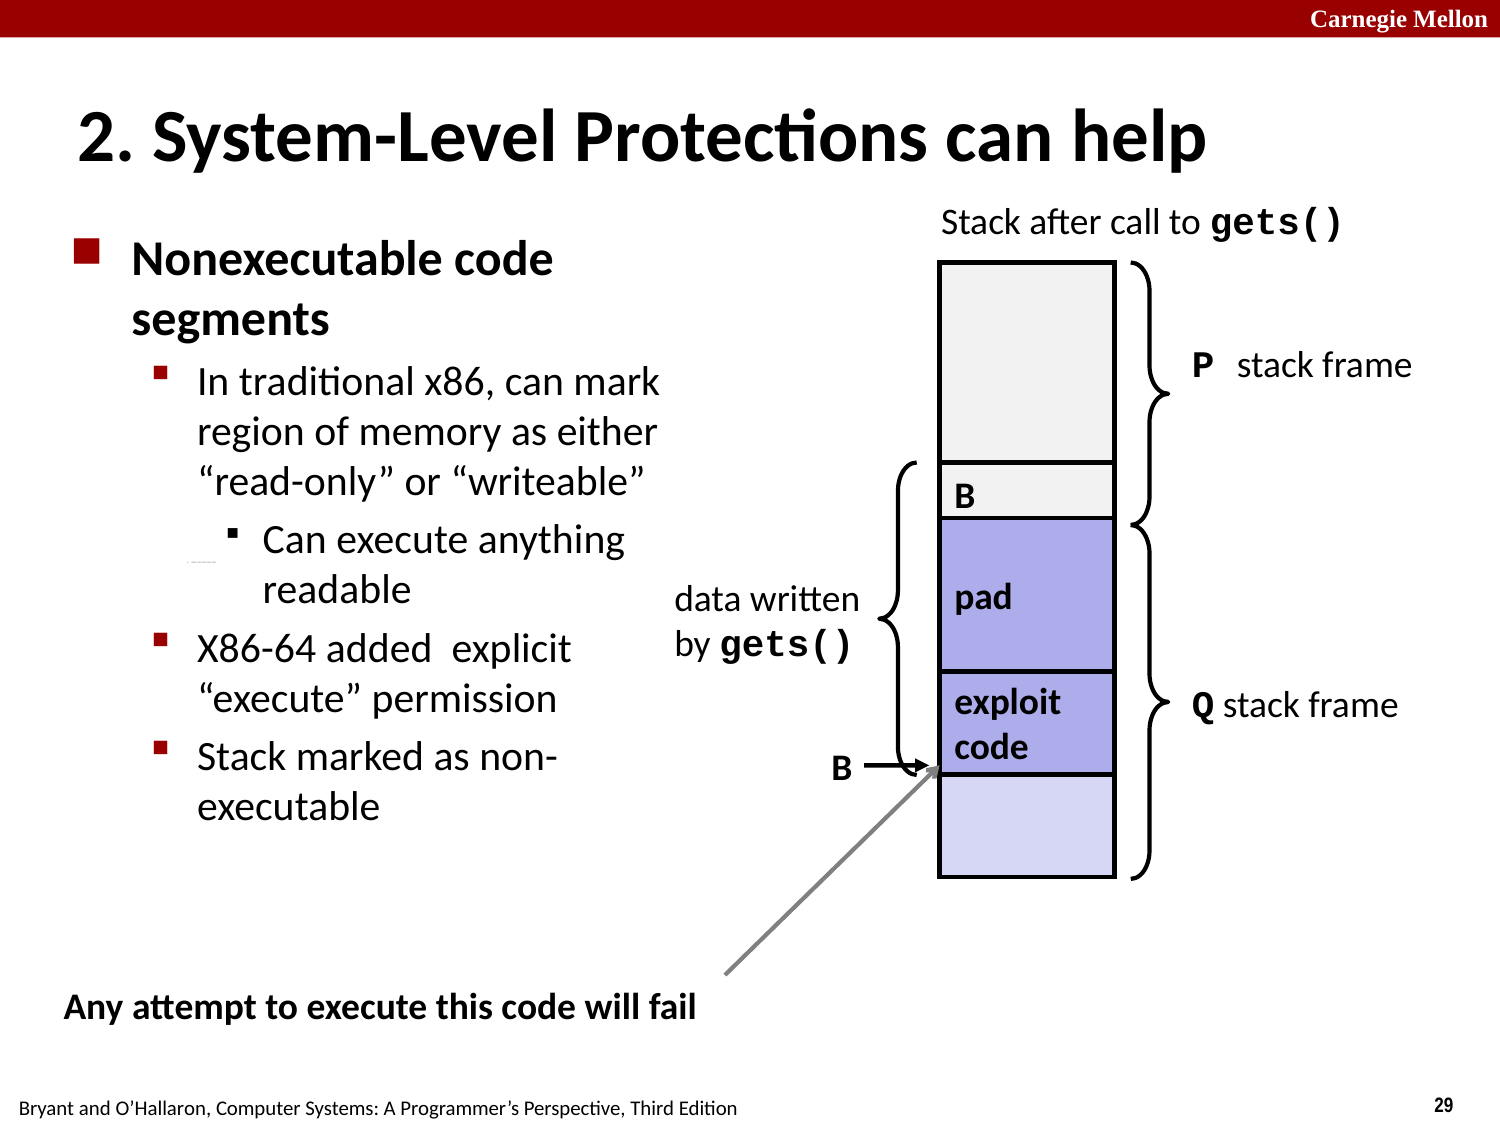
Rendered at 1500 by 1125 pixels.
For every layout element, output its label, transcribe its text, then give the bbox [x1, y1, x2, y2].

text_box Any attempt to execute this code will fail [48, 974, 713, 1035]
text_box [659, 189, 1431, 880]
title 2. System-Level Protections can help [62, 87, 1388, 176]
list Nonexecutable code segments In traditional x86, can mark region of memory as either “read-only” or “writeable” Can execute anything readable X86-64 added explicit “execute” permission Stack marked as non-executable [59, 217, 726, 1076]
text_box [724, 765, 940, 976]
